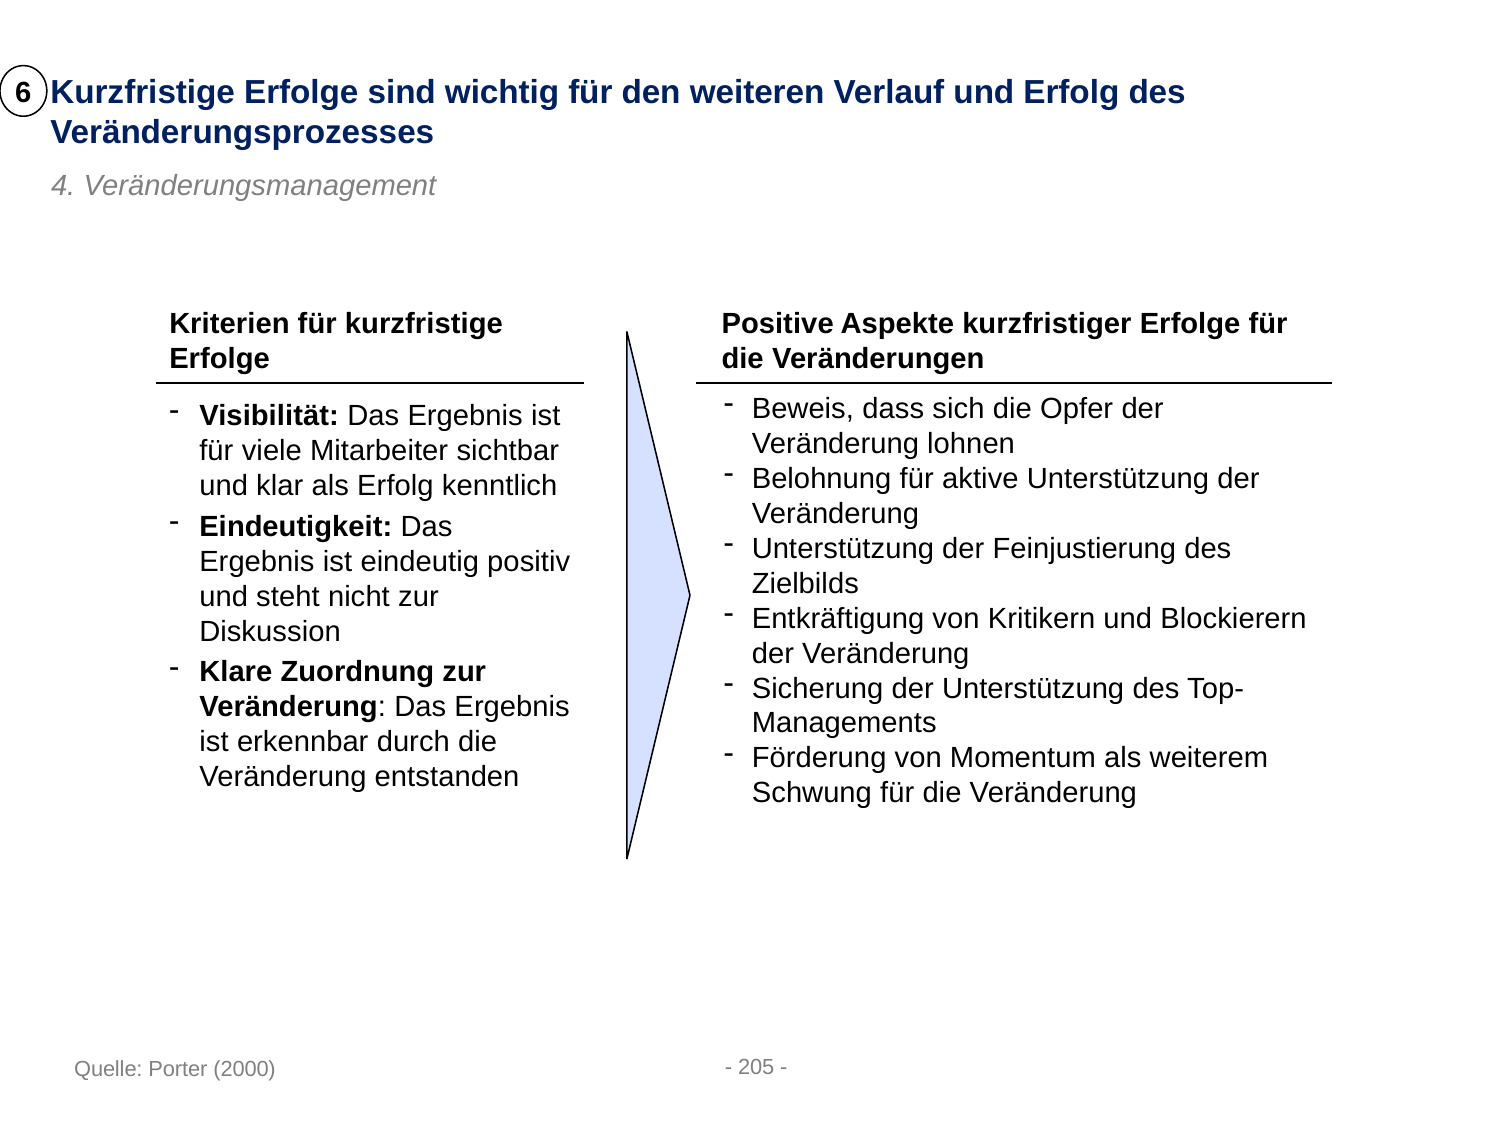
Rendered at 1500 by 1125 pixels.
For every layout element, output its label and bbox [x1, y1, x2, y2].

text_box [59, 1046, 292, 1088]
text_box [695, 381, 1332, 817]
text_box [36, 159, 453, 209]
text_box [155, 382, 588, 727]
text_box [709, 291, 1332, 353]
text_box [626, 331, 691, 859]
text_box [599, 1045, 913, 1093]
text_box [0, 63, 1433, 158]
text_box [156, 291, 594, 353]
